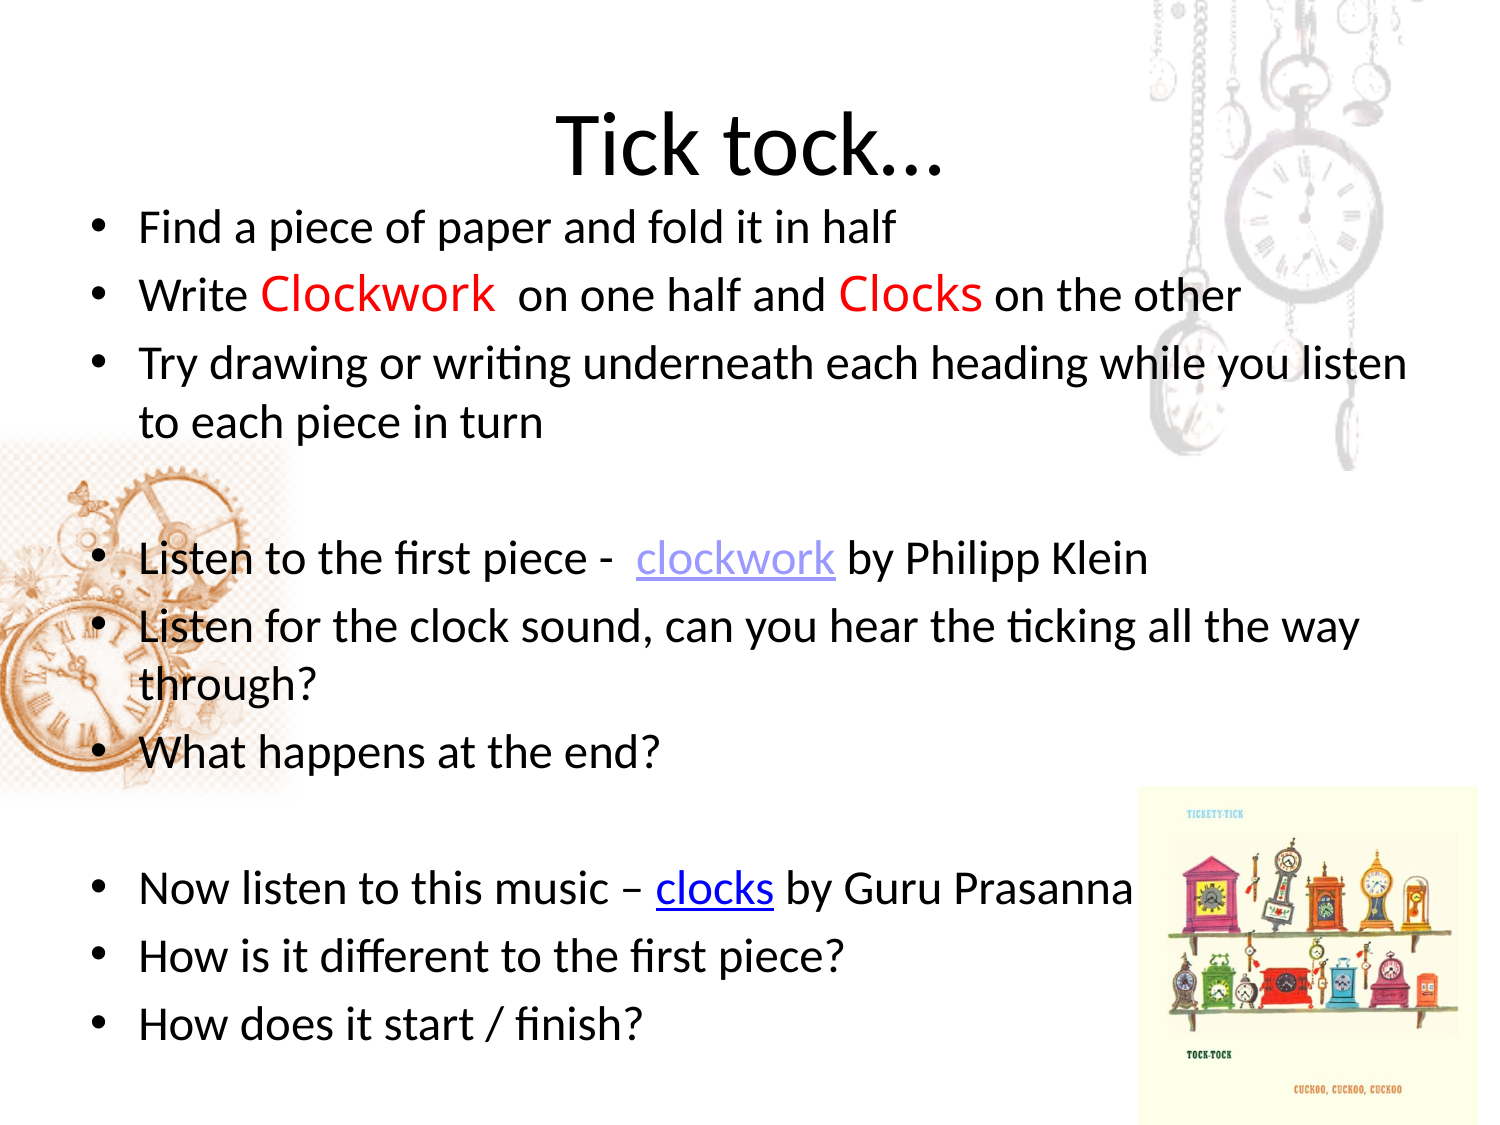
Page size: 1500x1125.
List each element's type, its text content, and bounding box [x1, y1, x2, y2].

picture [0, 424, 302, 806]
picture [1137, 786, 1479, 1125]
picture [1074, 0, 1500, 471]
list Find a piece of paper and fold it in half Write Clockwork on one half and Clocks on the other Try drawing or writing underneath each heading while you listen to each piece in turn Listen to the first piece - clockwork by Philipp Klein Listen for the clock sound, can you hear the ticking all the way through? What happens at the end? Now listen to this music – clocks by Guru Prasanna How is it different to the first piece? How does it start / finish? [75, 187, 1425, 1063]
title Tick tock… [75, 45, 1069, 187]
